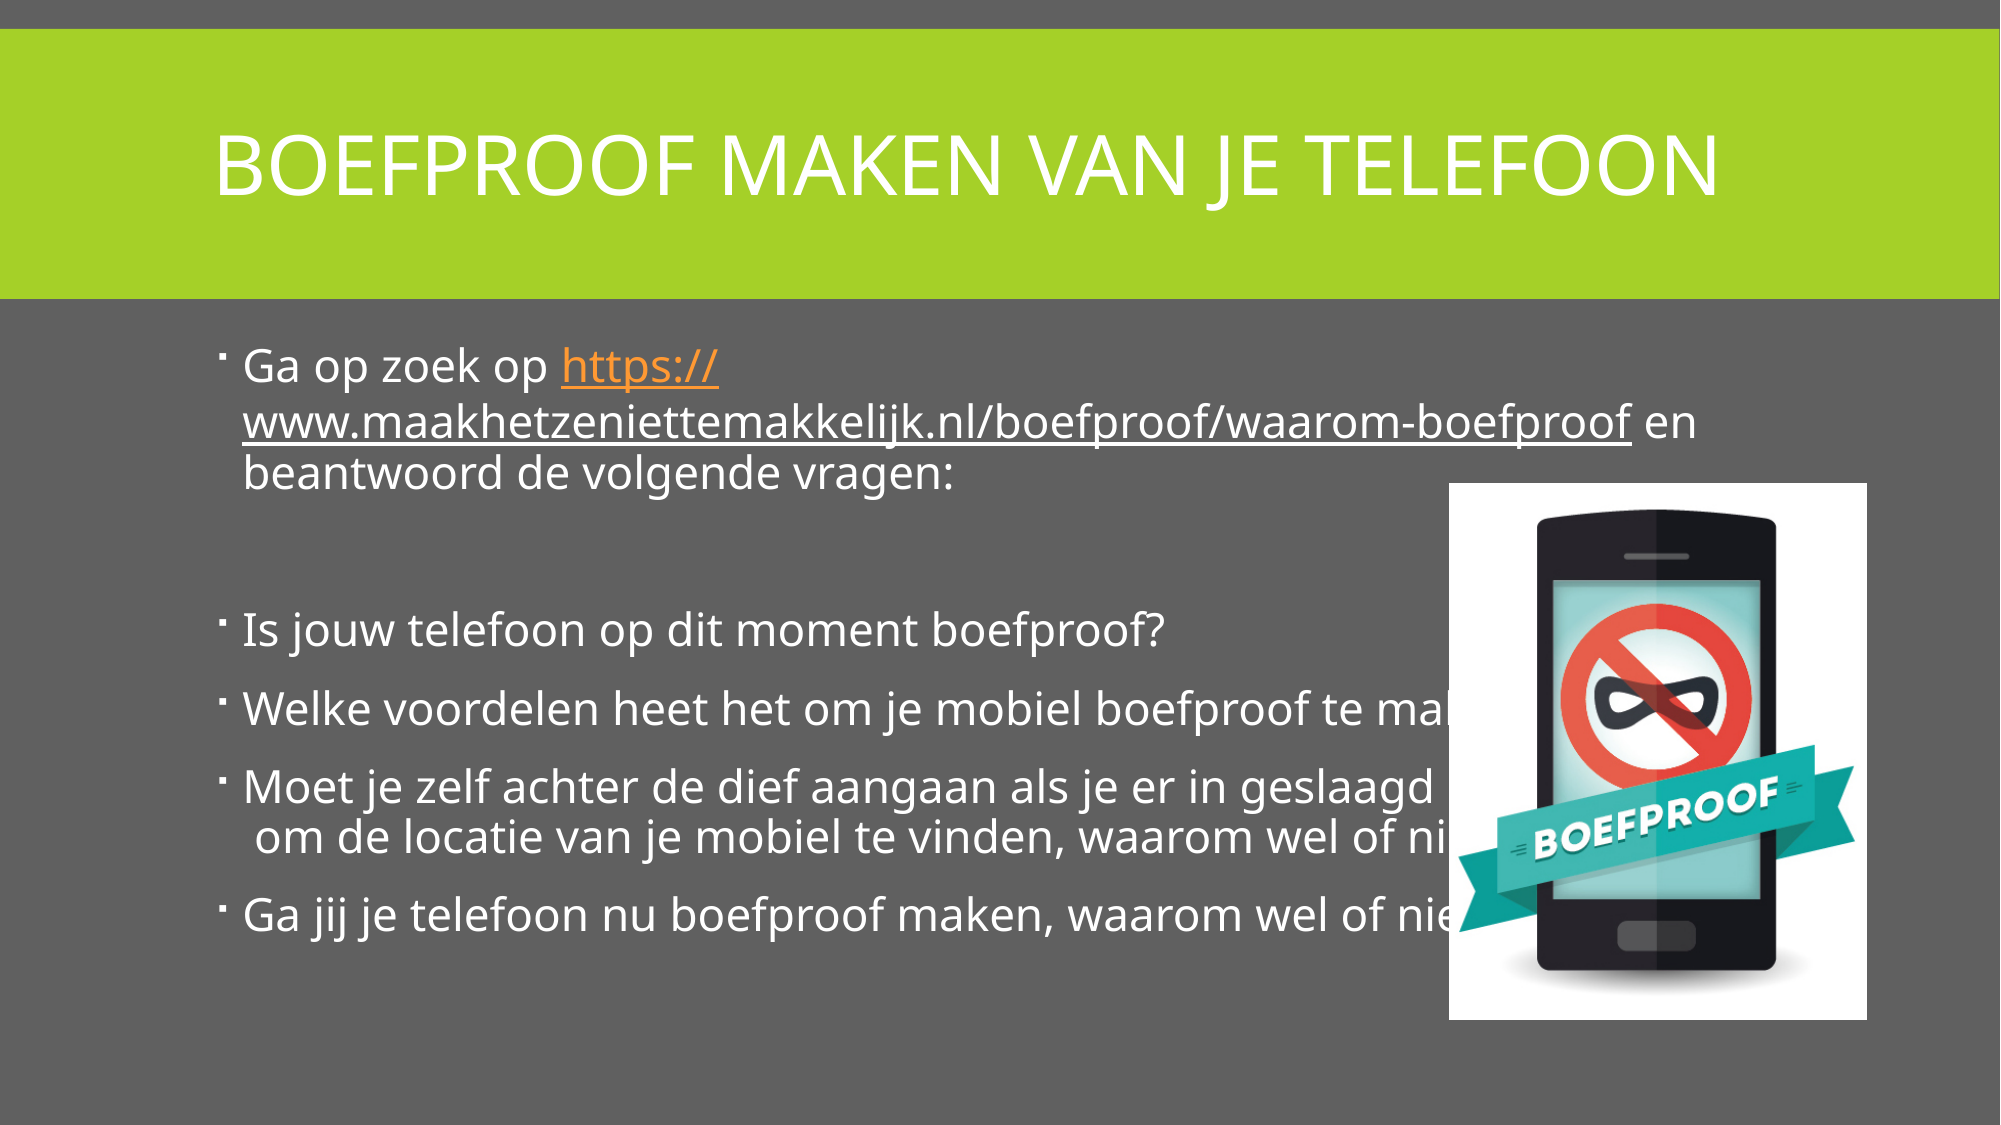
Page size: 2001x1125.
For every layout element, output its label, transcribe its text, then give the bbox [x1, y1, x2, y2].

title BoefProof maken van je telefoon [197, 46, 1803, 295]
list Ga op zoek op https://www.maakhetzeniettemakkelijk.nl/boefproof/waarom-boefproof en beantwoord de volgende vragen: Is jouw telefoon op dit moment boefproof? Welke voordelen heet het om je mobiel boefproof te maken? Moet je zelf achter de dief aangaan als je er in geslaagd bent om de locatie van je mobiel te vinden, waarom wel of niet? Ga jij je telefoon nu boefproof maken, waarom wel of niet? [197, 329, 1803, 1020]
picture [1449, 483, 1867, 1021]
